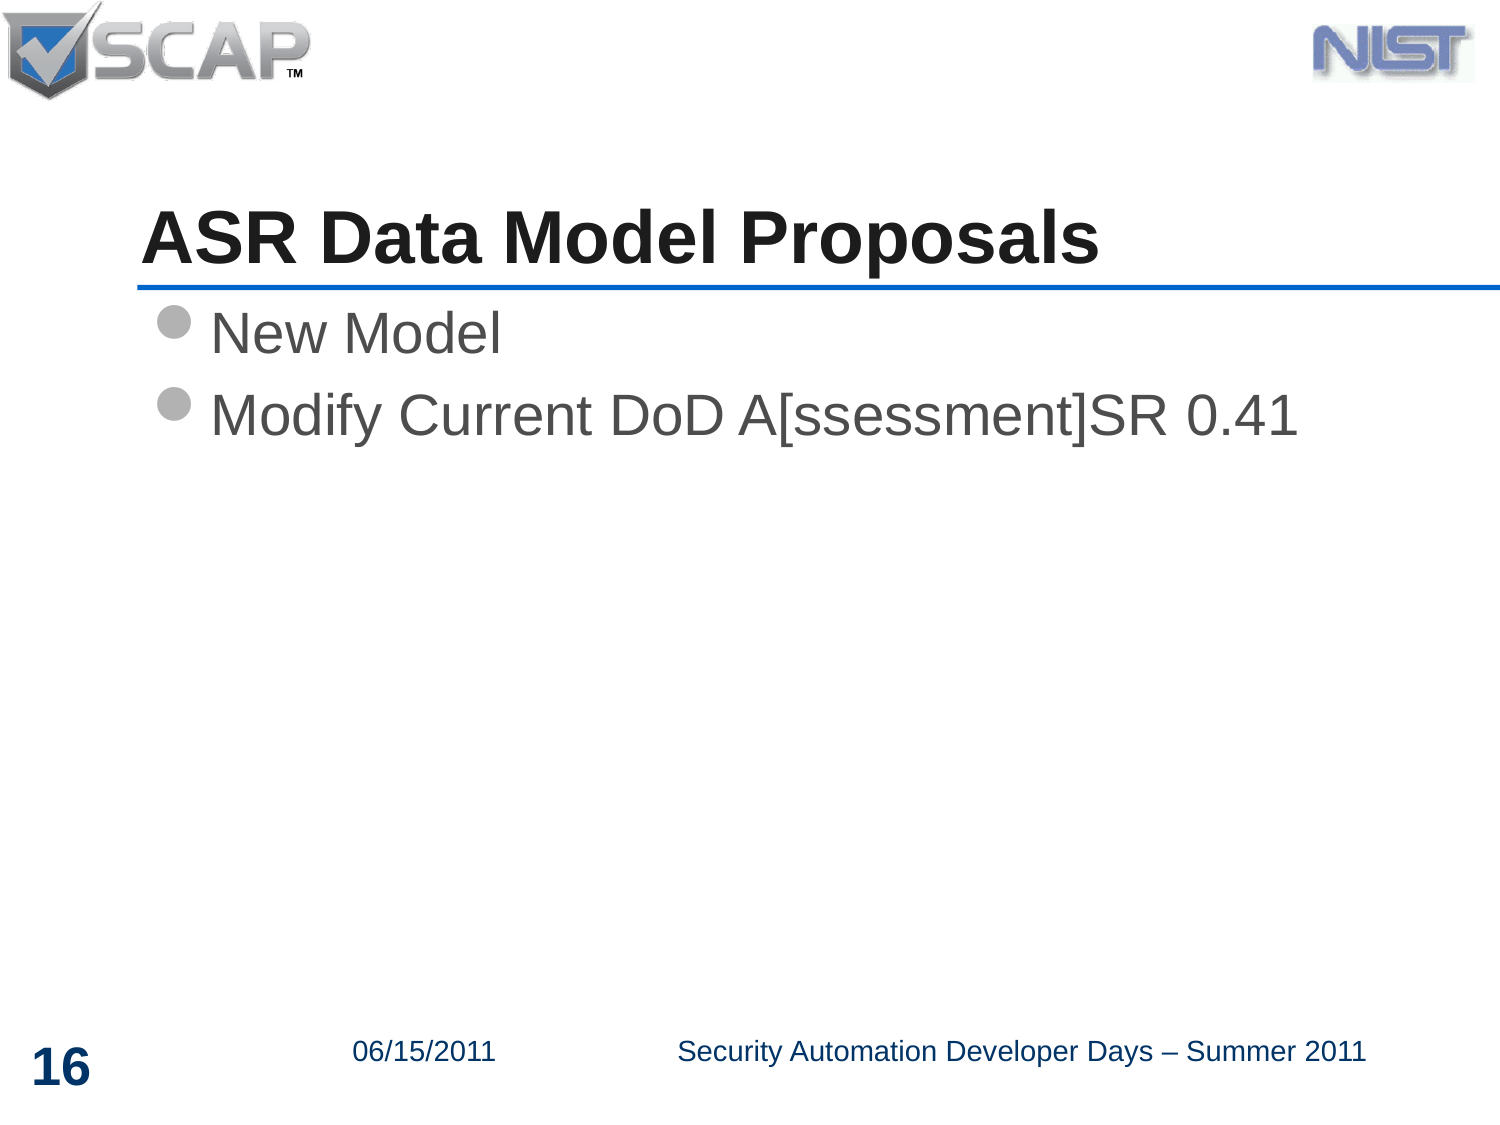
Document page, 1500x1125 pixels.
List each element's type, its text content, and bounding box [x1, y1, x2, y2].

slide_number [337, 1026, 662, 1103]
picture [0, 0, 313, 103]
footer Security Automation Developer Days – Summer 2011 [662, 1025, 1426, 1103]
picture [1312, 24, 1475, 83]
list New Model Modify Current DoD A[ssessment]SR 0.41 [137, 287, 1400, 1026]
title ASR Data Model Proposals [124, 99, 1426, 288]
slide_number 16 [13, 1023, 111, 1105]
